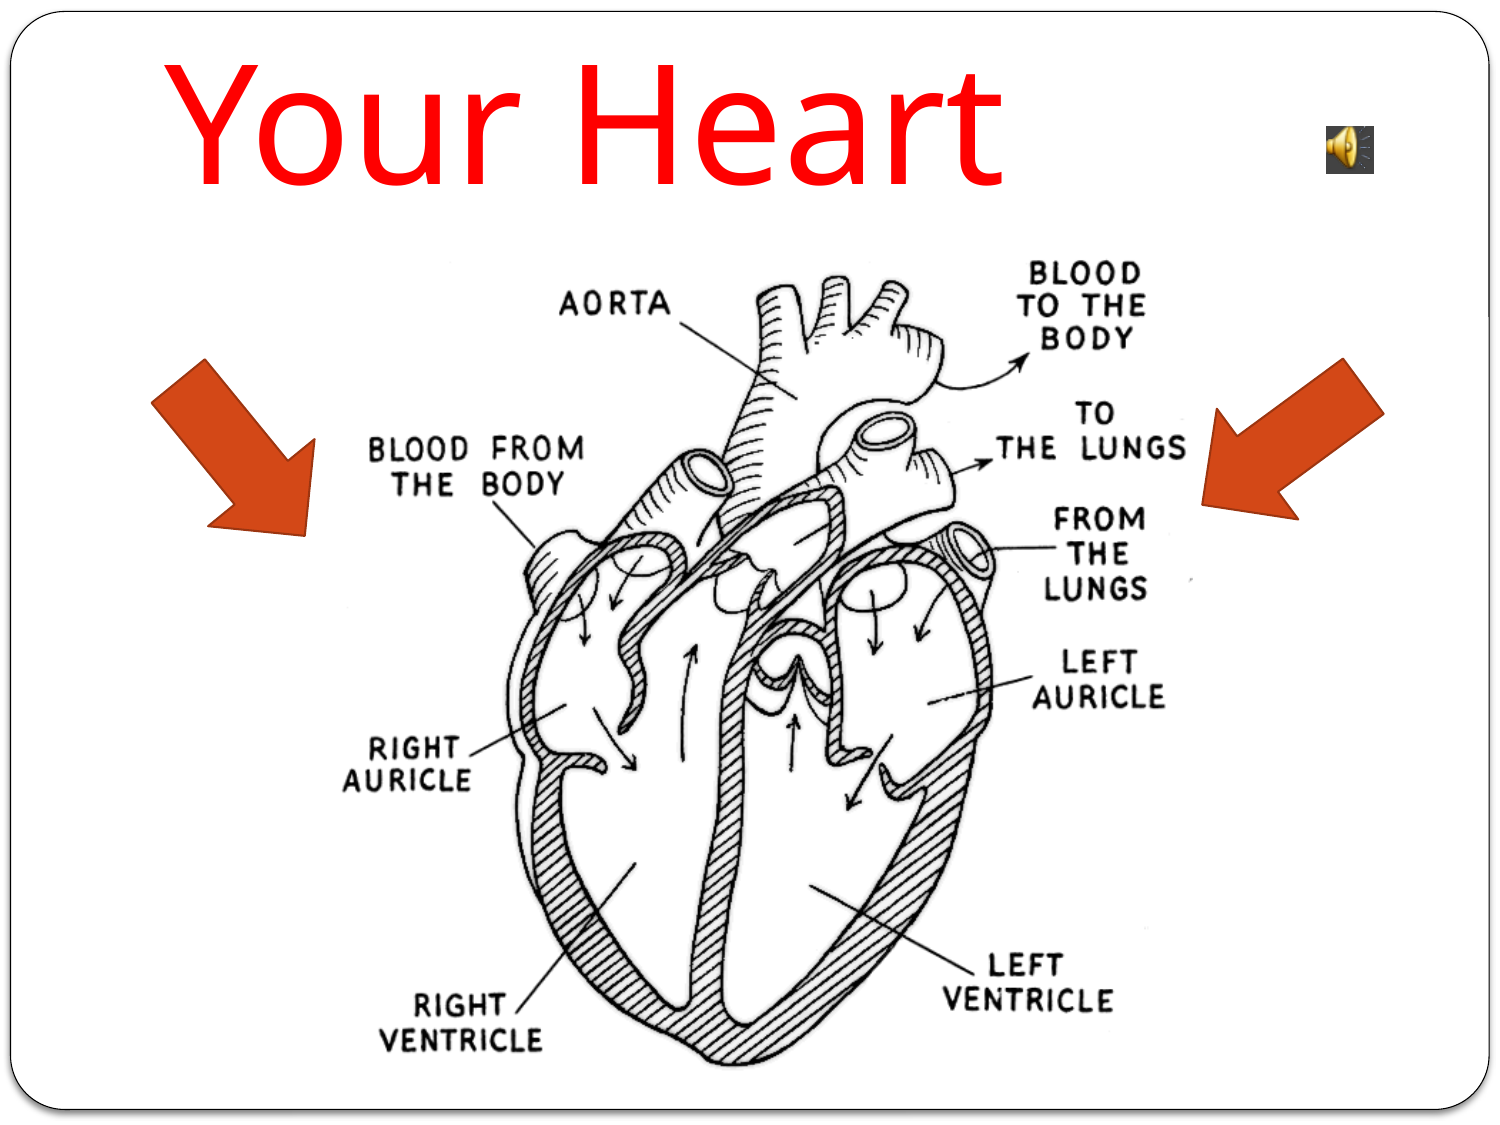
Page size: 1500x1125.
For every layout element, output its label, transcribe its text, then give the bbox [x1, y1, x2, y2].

picture [337, 249, 1193, 1076]
text_box [1201, 357, 1385, 521]
text_box [150, 358, 316, 537]
picture [1324, 124, 1376, 176]
title Your Heart [150, 45, 1425, 233]
